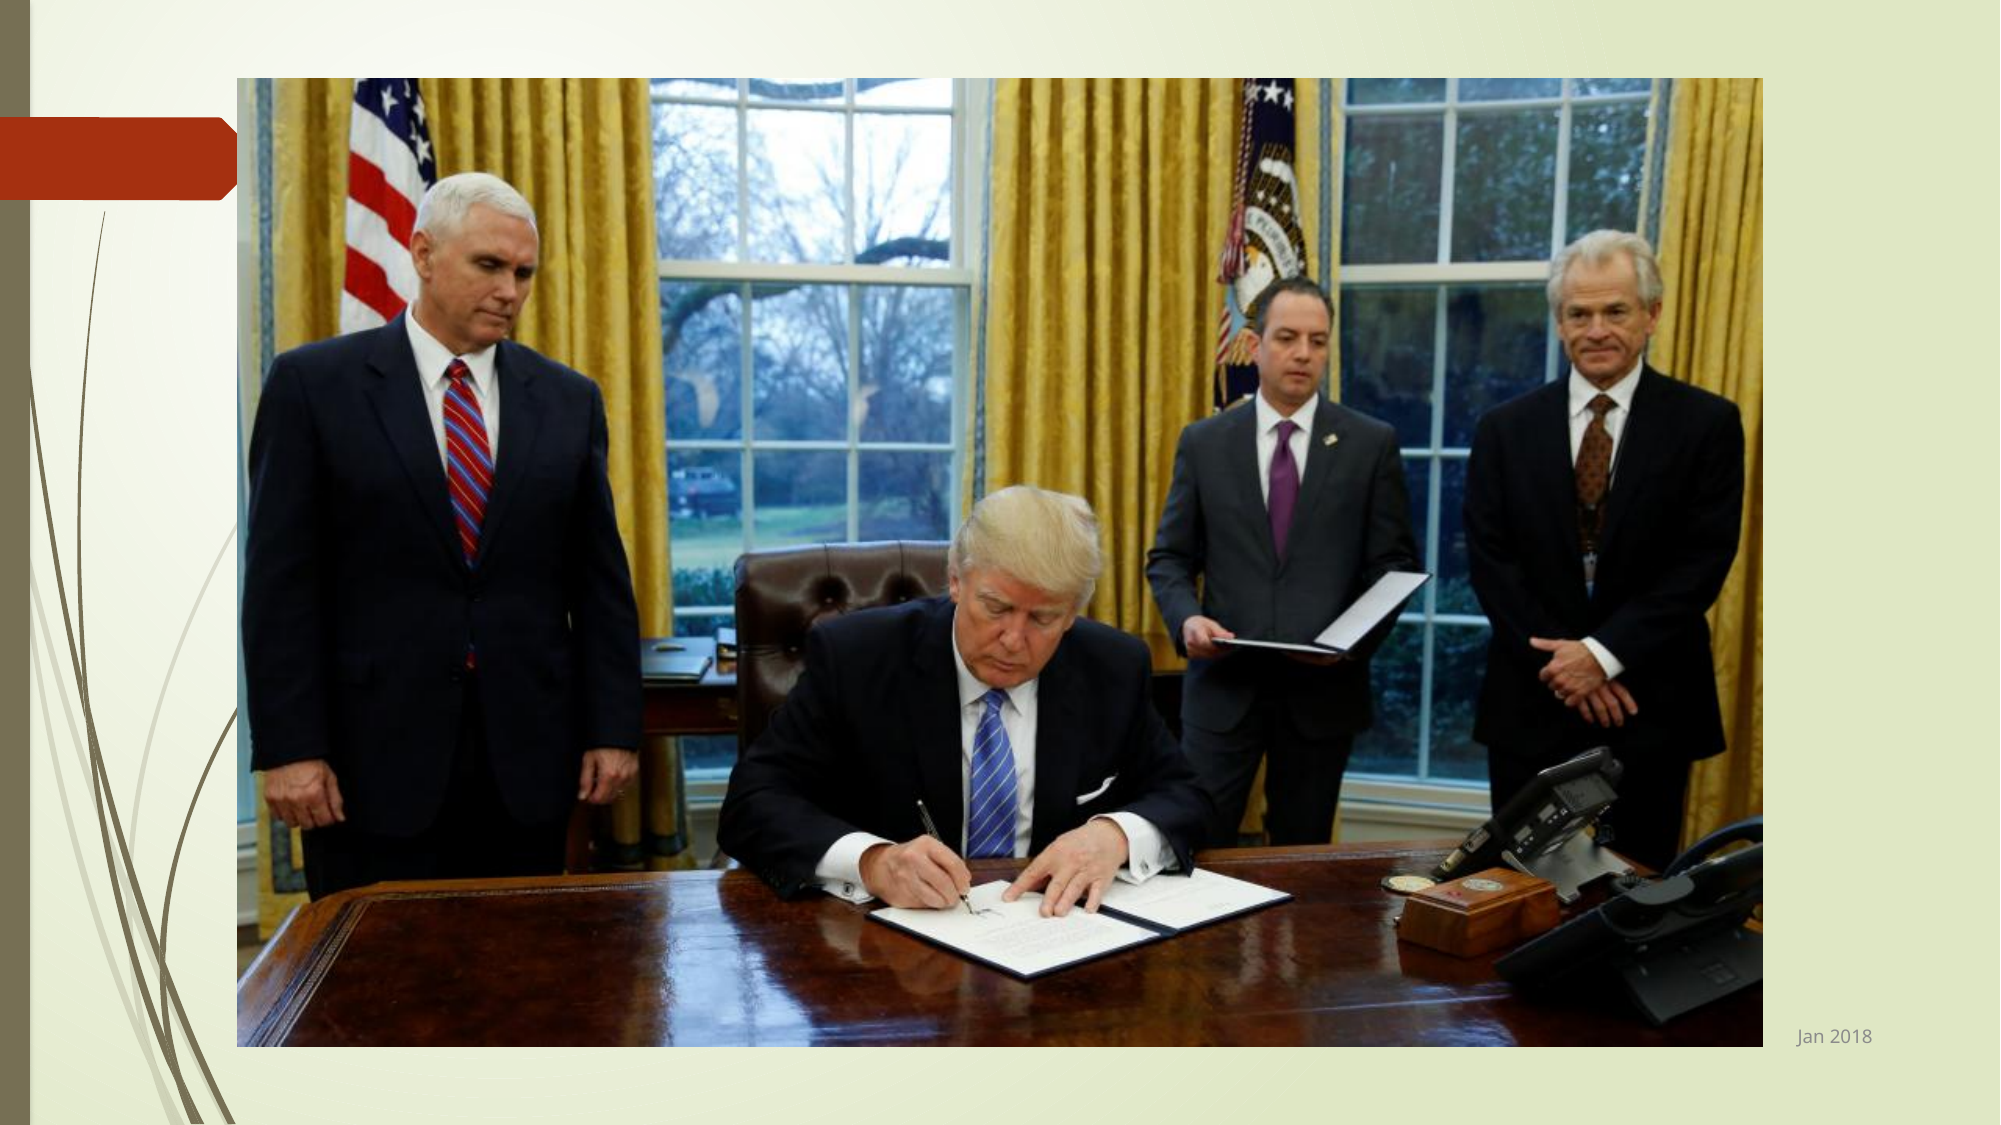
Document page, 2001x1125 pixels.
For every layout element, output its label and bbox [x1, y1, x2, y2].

picture [237, 77, 1763, 1048]
slide_number [1699, 1005, 1888, 1067]
